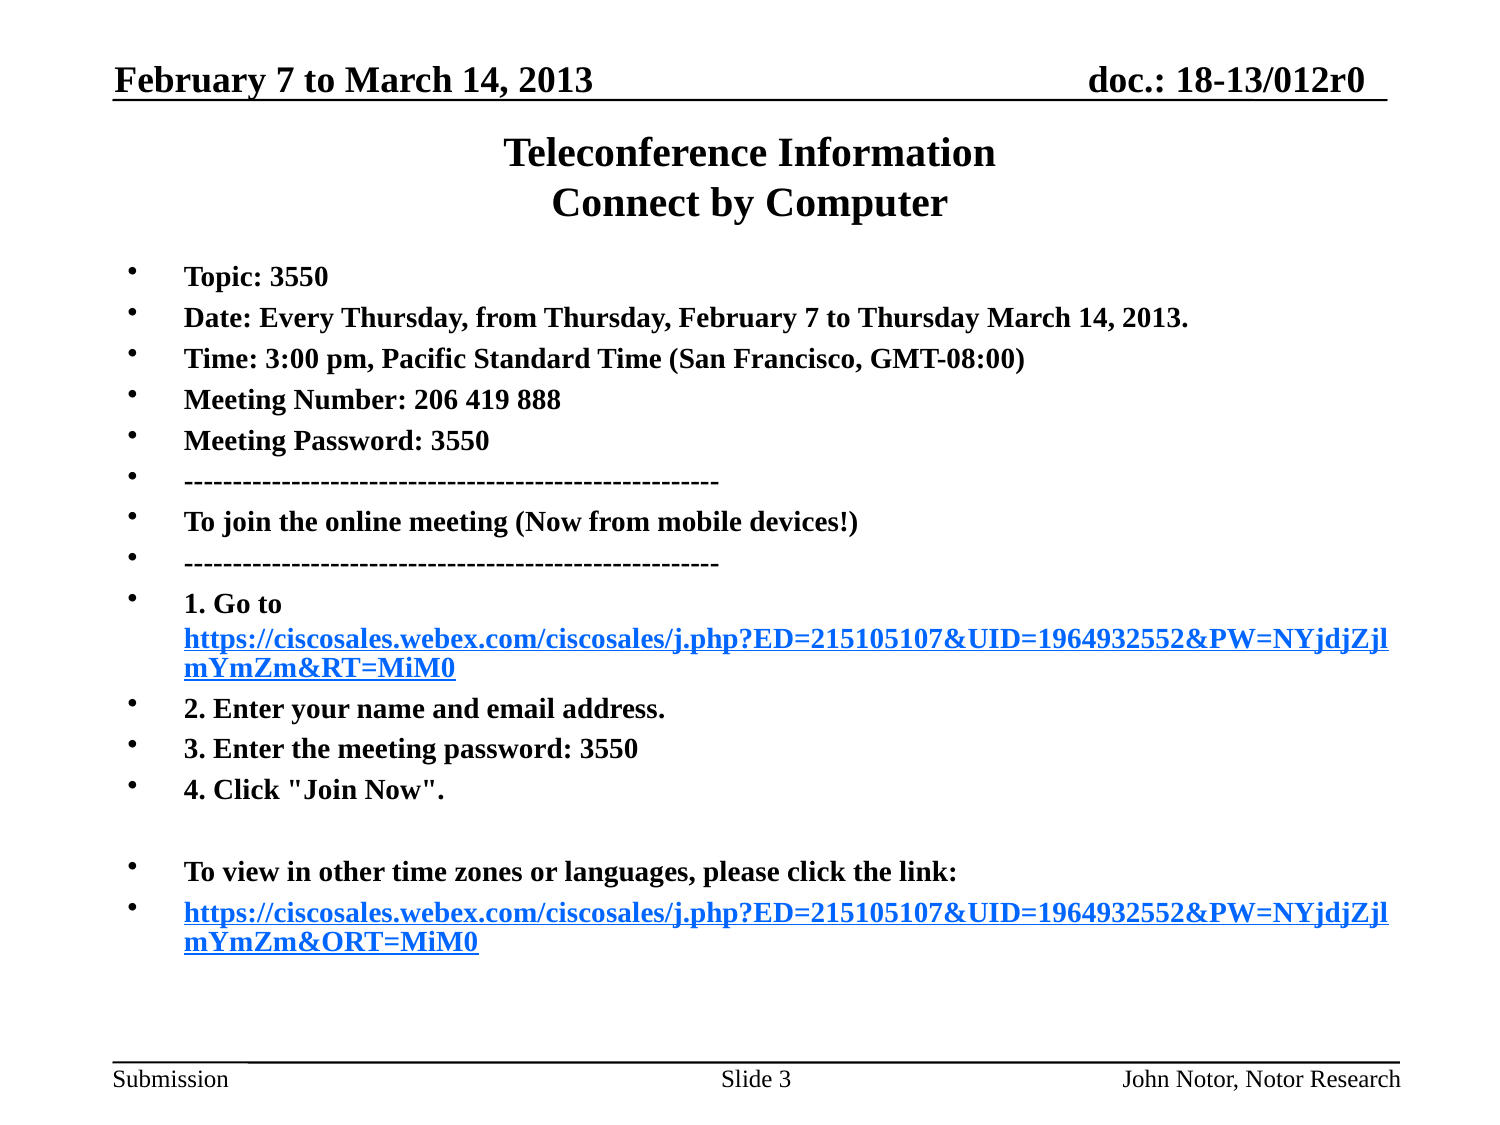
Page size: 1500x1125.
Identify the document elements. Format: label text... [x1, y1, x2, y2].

footer John Notor, Notor Research [1087, 1062, 1402, 1094]
title Teleconference Information Connect by Computer [112, 112, 1388, 238]
list Topic: 3550 Date: Every Thursday, from Thursday, February 7 to Thursday March 14, 2013. Time: 3:00 pm, Pacific Standard Time (San Francisco, GMT-08:00) Meeting Number: 206 419 888 Meeting Password: 3550 ------------------------------------------------------- To join the online meeting (Now from mobile devices!) ------------------------------------------------------- 1. Go to https://ciscosales.webex.com/ciscosales/j.php?ED=215105107&UID=1964932552&PW=NYjdjZjlmYmZm&RT=MiM0 2. Enter your name and email address. 3. Enter the meeting password: 3550 4. Click "Join Now". To view in other time zones or languages, please click the link: https://ciscosales.webex.com/ciscosales/j.php?ED=215105107&UID=1964932552&PW=NYjdjZjlmYmZm&ORT=MiM0 [112, 249, 1426, 1001]
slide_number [114, 54, 649, 101]
slide_number Slide 3 [712, 1061, 800, 1093]
